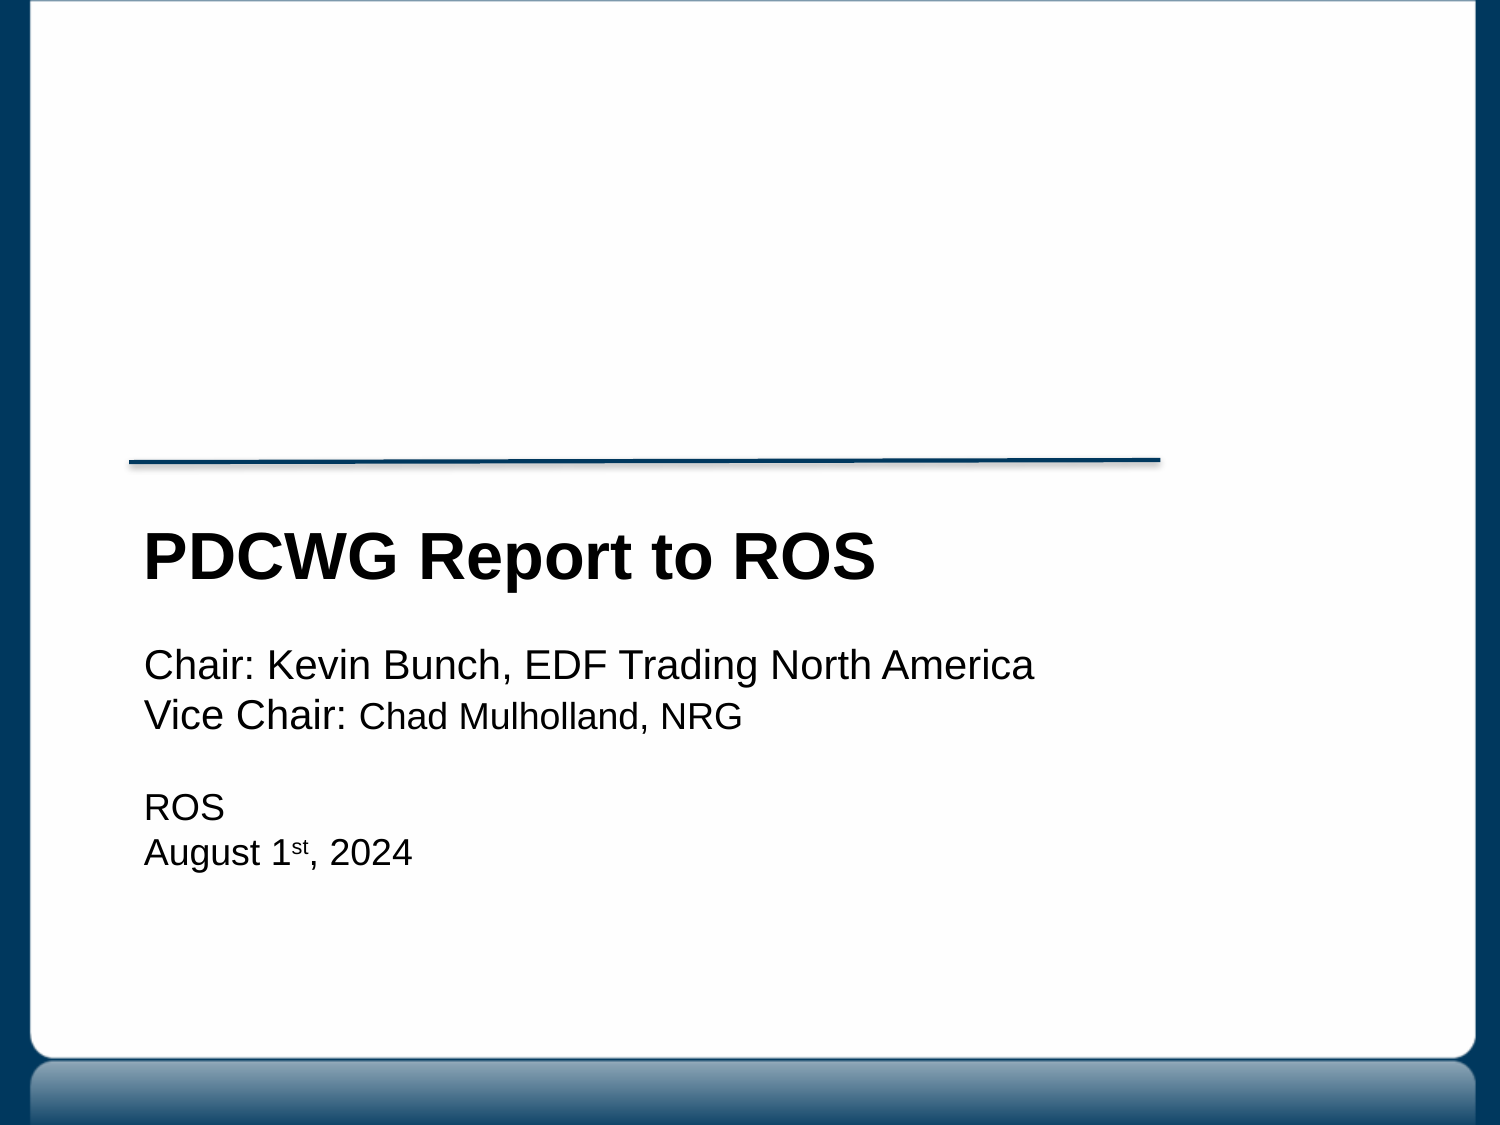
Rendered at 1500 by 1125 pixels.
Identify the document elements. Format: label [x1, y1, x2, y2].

text_box [128, 459, 1367, 885]
picture [0, 0, 1500, 1125]
